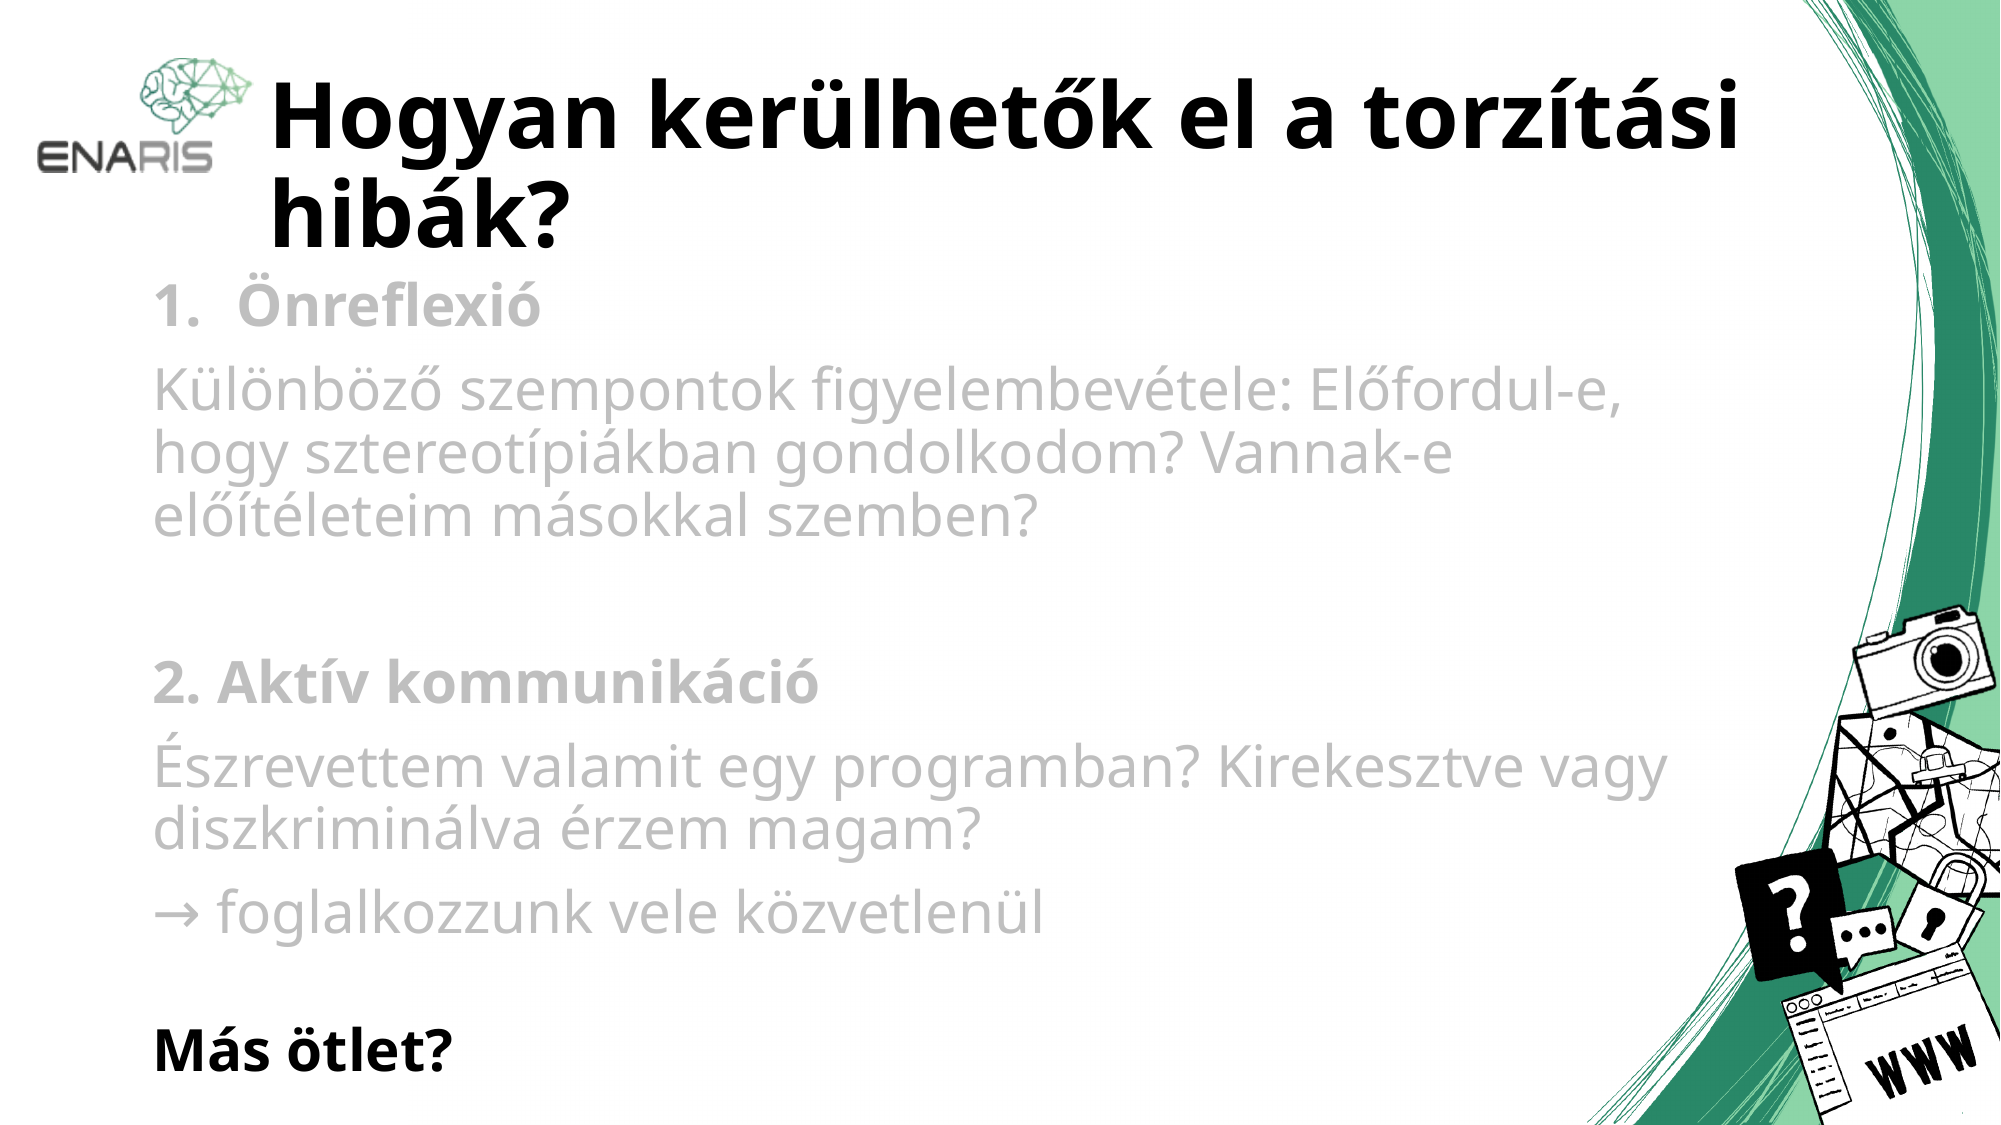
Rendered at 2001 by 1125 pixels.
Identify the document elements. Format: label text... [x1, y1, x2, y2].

title Hogyan kerülhetők el a torzítási hibák? [253, 59, 1863, 278]
picture [37, 58, 254, 173]
list Önreflexió Különböző szempontok figyelembevétele: Előfordul-e, hogy sztereotípiákban gondolkodom? Vannak-e előítéleteim másokkal szemben? 2. Aktív kommunikáció Észrevettem valamit egy programban? Kirekesztve vagy diszkriminálva érzem magam? → foglalkozzunk vele közvetlenül Más ötlet? [137, 269, 1728, 1095]
picture [408, 0, 2000, 1125]
